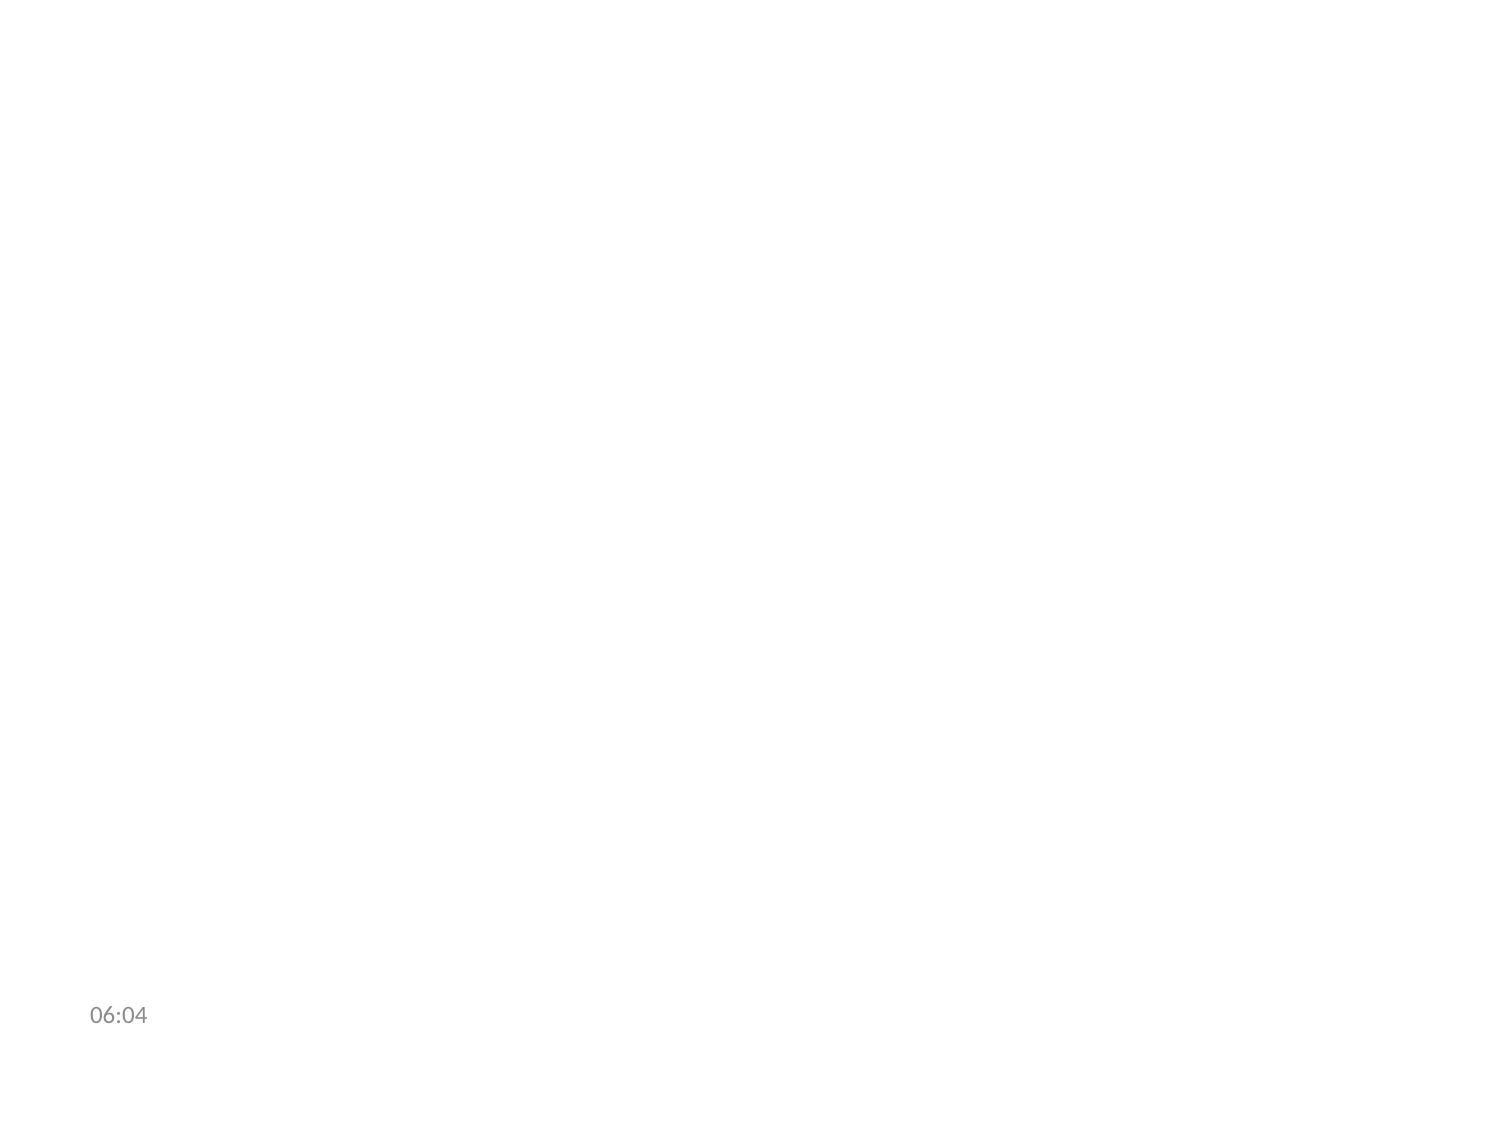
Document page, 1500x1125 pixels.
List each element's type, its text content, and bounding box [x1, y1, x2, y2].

text_box 15:35 [75, 983, 425, 1044]
